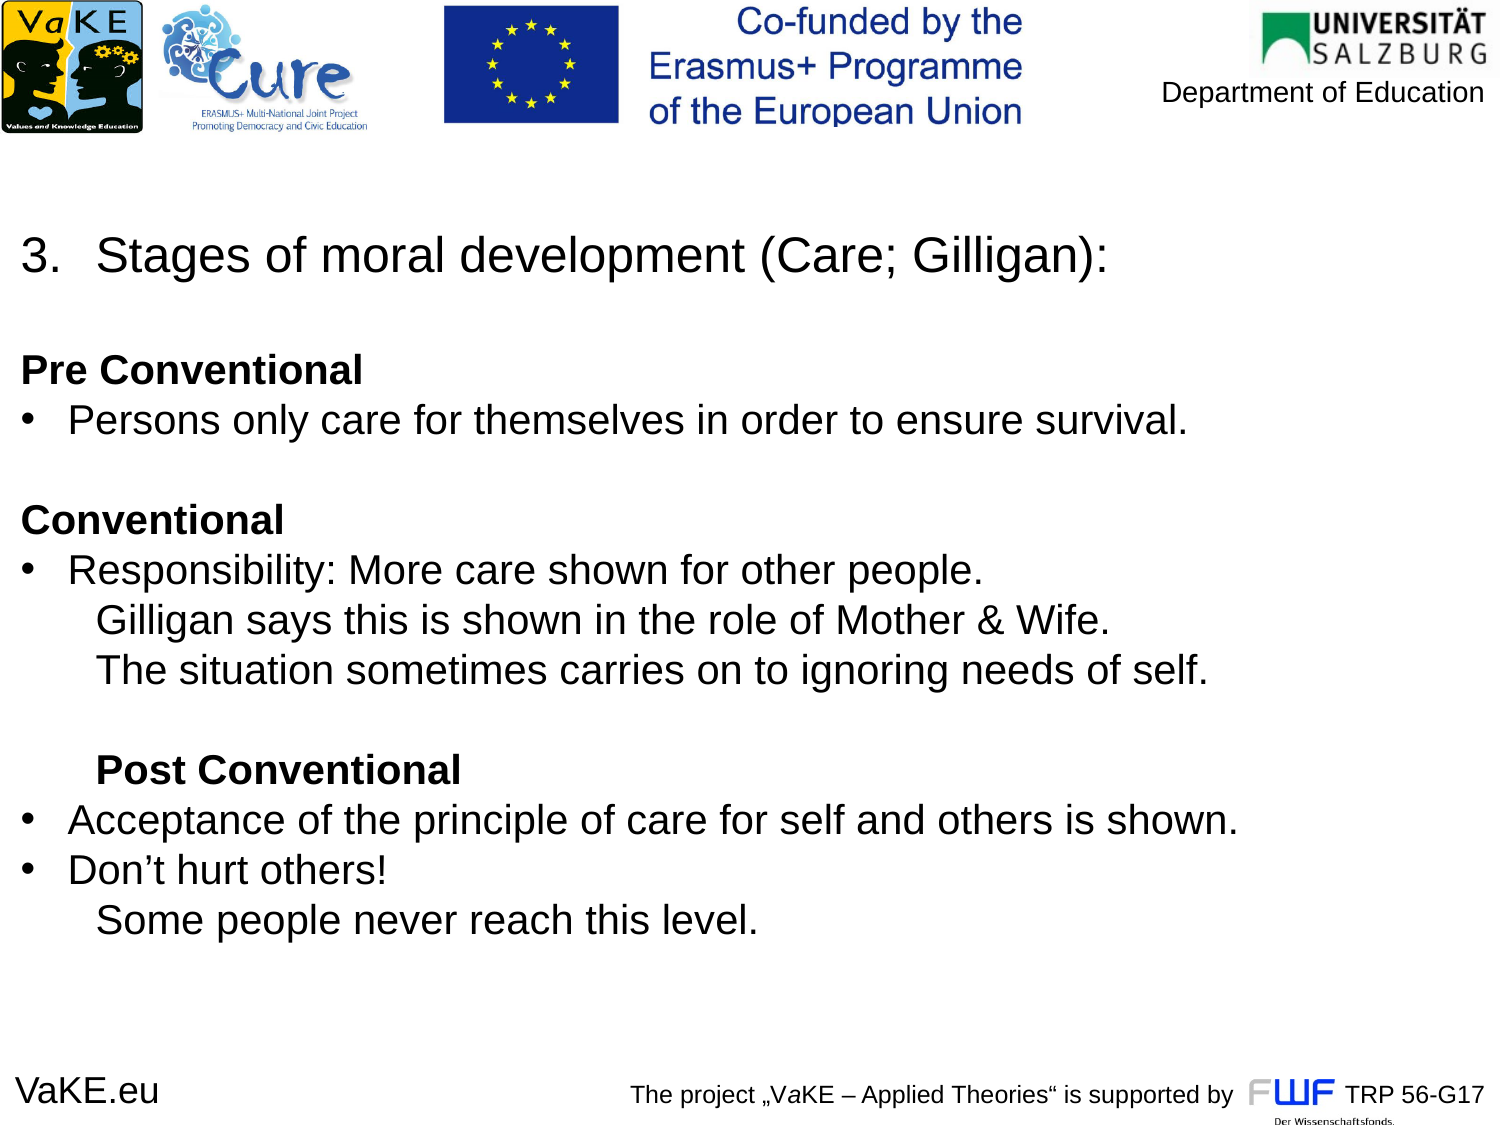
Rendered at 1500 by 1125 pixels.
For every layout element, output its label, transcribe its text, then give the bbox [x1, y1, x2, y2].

text_box Stages of moral development (Care; Gilligan): Pre Conventional Persons only care for themselves in order to ensure survival. Conventional Responsibility: More care shown for other people. Gilligan says this is shown in the role of Mother & Wife. The situation sometimes carries on to ignoring needs of self. Post Conventional Acceptance of the principle of care for self and others is shown. Don’t hurt others! Some people never reach this level. [5, 215, 1500, 951]
picture [0, 0, 145, 135]
picture [1249, 1079, 1394, 1125]
picture [1249, 0, 1500, 78]
